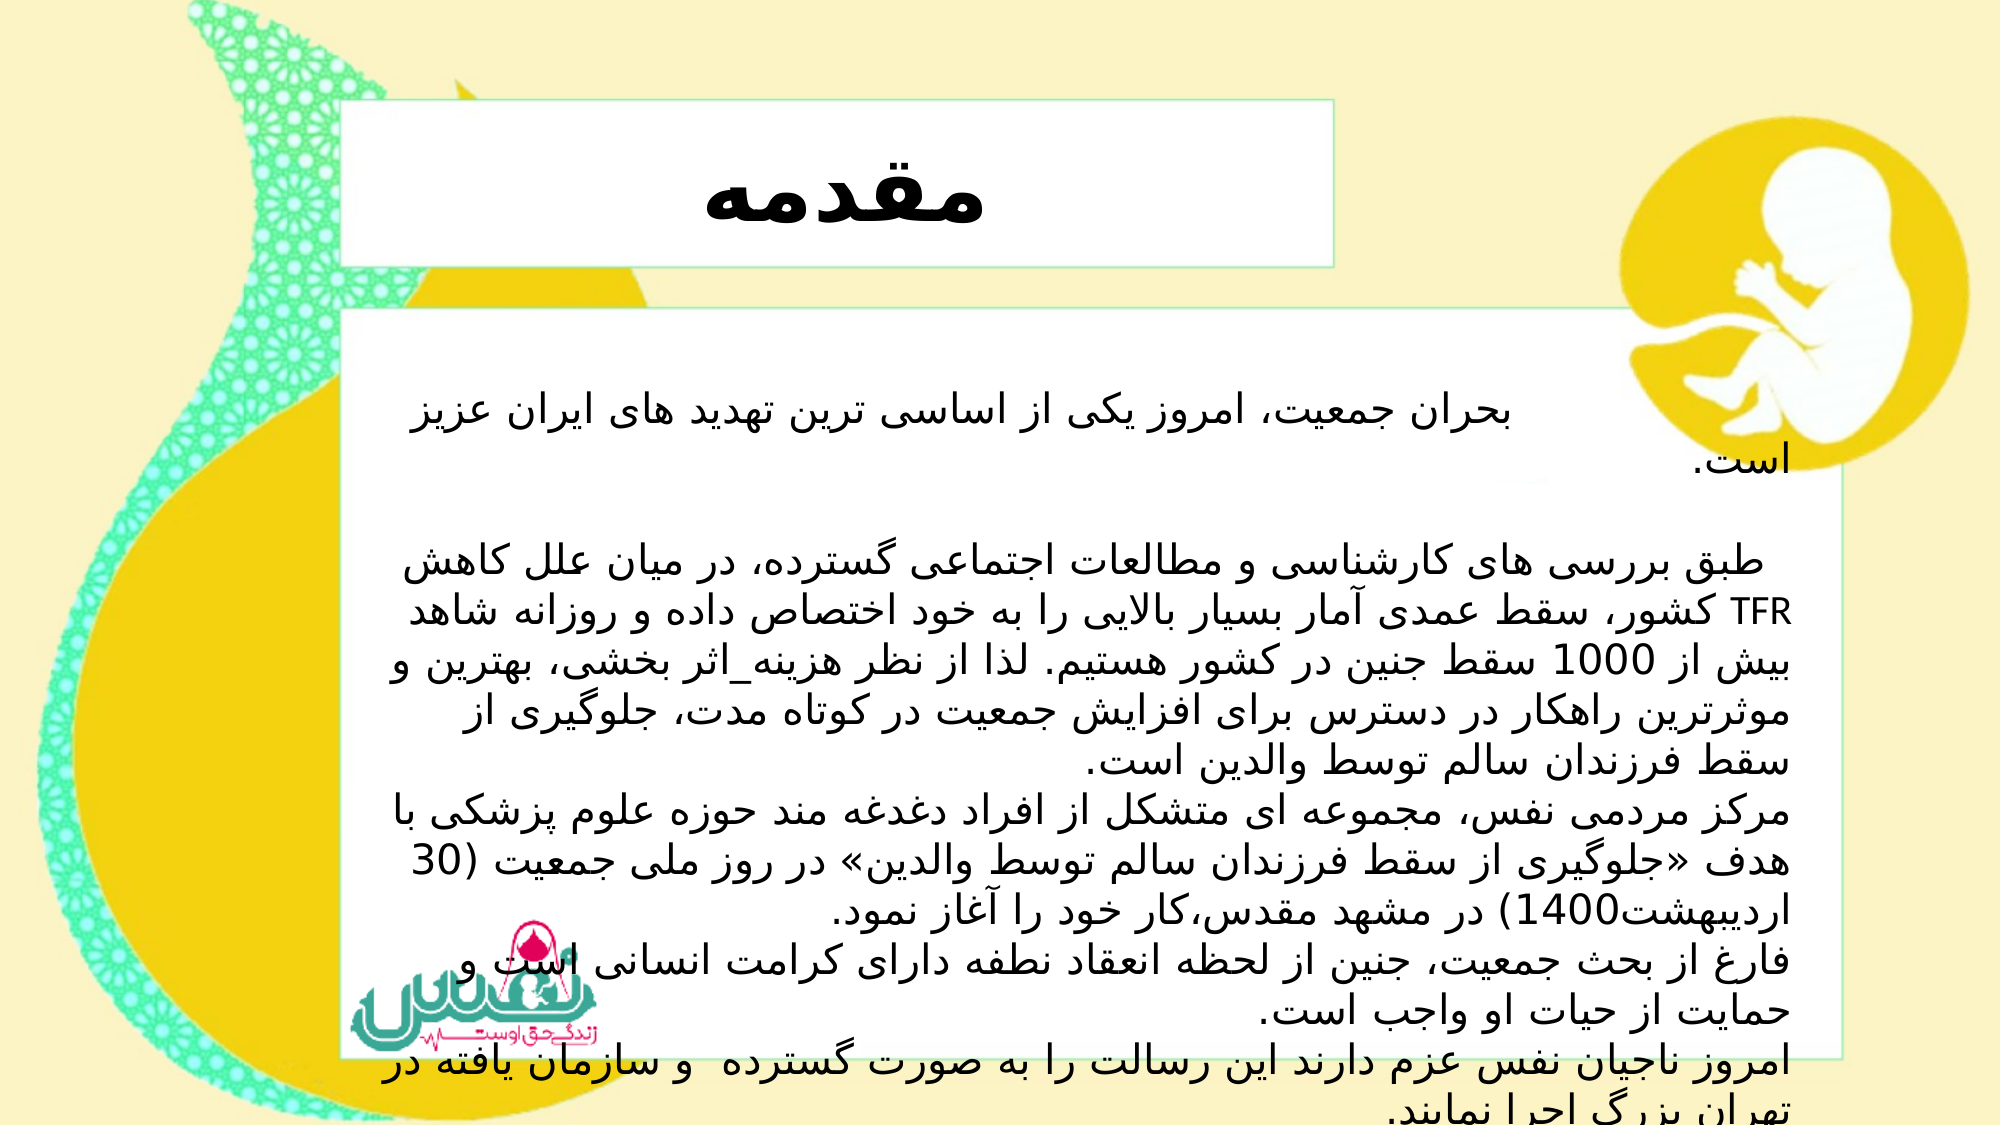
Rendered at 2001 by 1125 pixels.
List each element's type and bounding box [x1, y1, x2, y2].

list [0, 0, 2000, 1125]
